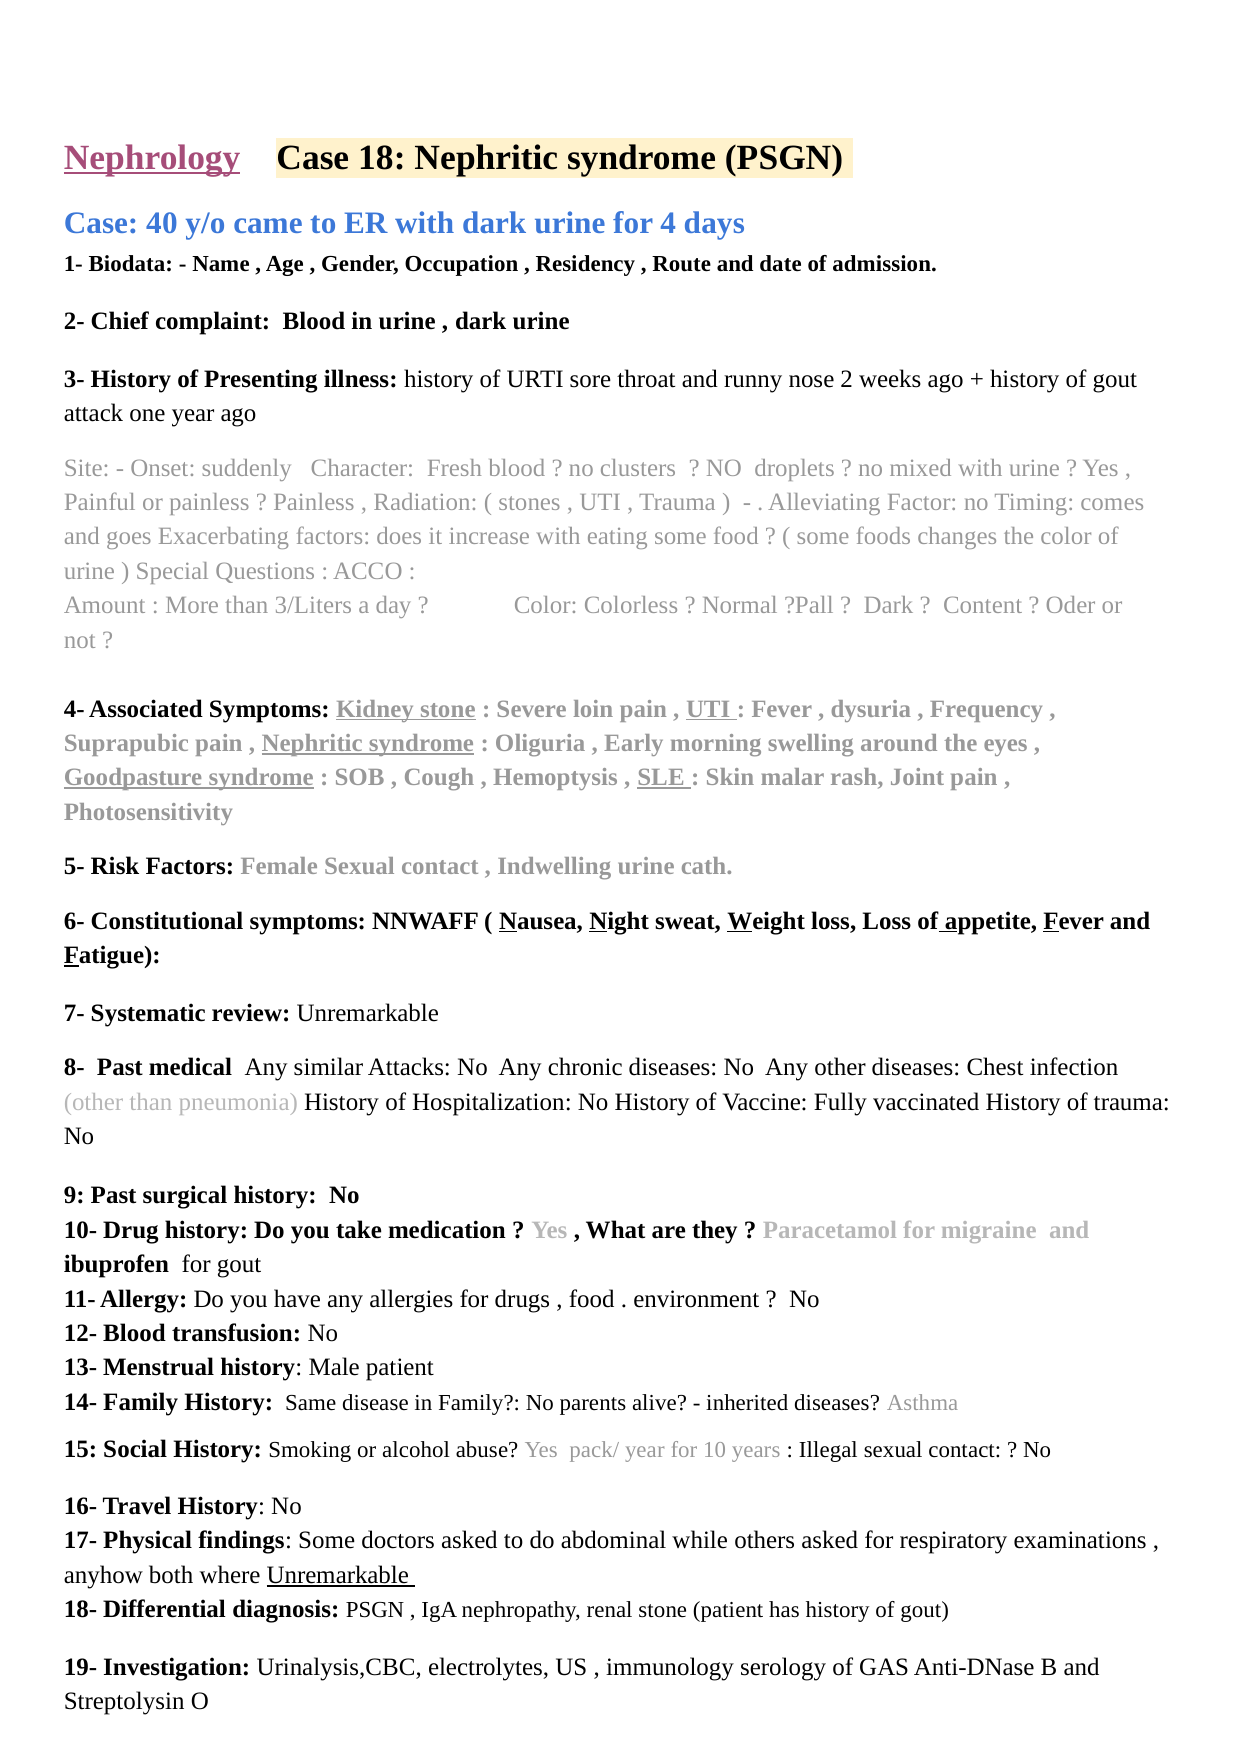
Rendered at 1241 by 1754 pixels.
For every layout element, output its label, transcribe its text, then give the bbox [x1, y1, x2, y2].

text_box Nephrology Case 18: Nephritic syndrome (PSGN) Case: 40 y/o came to ER with dark urine for 4 days 1- Biodata: - Name , Age , Gender, Occupation , Residency , Route and date of admission. SAD 2- Chief complaint: Blood in urine , dark urine SADSAD 3- History of Presenting illness: history of URTI sore throat and runny nose 2 weeks ago + history of gout attack one year ago Site: - Onset: suddenly Character: Fresh blood ? no clusters ? NO droplets ? no mixed with urine ? Yes , Painful or painless ? Painless , Radiation: ( stones , UTI , Trauma ) - . Alleviating Factor: no Timing: comes and goes Exacerbating factors: does it increase with eating some food ? ( some foods changes the color of urine ) Special Questions : ACCO : Amount : More than 3/Liters a day ? Color: Colorless ? Normal ?Pall ? Dark ? Content ? Oder or not ? 4- Associated Symptoms: Kidney stone : Severe loin pain , UTI : Fever , dysuria , Frequency , Suprapubic pain , Nephritic syndrome : Oliguria , Early morning swelling around the eyes , Goodpasture syndrome : SOB , Cough , Hemoptysis , SLE : Skin malar rash, Joint pain , Photosensitivity 5- Risk Factors: Female Sexual contact , Indwelling urine cath. 6- Constitutional symptoms: NNWAFF ( Nausea, Night sweat, Weight loss, Loss of appetite, Fever and Fatigue): 7- Systematic review: Unremarkable 8- Past medical Any similar Attacks: No Any chronic diseases: No Any other diseases: Chest infection (other than pneumonia) History of Hospitalization: No History of Vaccine: Fully vaccinated History of trauma: No .ggg 9: Past surgical history: No 10- Drug history: Do you take medication ? Yes , What are they ? Paracetamol for migraine and ibuprofen for gout 11- Allergy: Do you have any allergies for drugs , food . environment ? No 12- Blood transfusion: No 13- Menstrual history: Male patient 14- Family History: Same disease in Family?: No parents alive? - inherited diseases? Asthma 15: Social History: Smoking or alcohol abuse? Yes pack/ year for 10 years : Illegal sexual contact: ? No 16- Travel History: No 17- Physical findings: Some doctors asked to do abdominal while others asked for respiratory examinations , anyhow both where Unremarkable 18- Differential diagnosis: PSGN , IgA nephropathy, renal stone (patient has history of gout) 19- Investigation: Urinalysis,CBC, electrolytes, US , immunology serology of GAS Anti-DNase B and Streptolysin O [43, 107, 1197, 1643]
